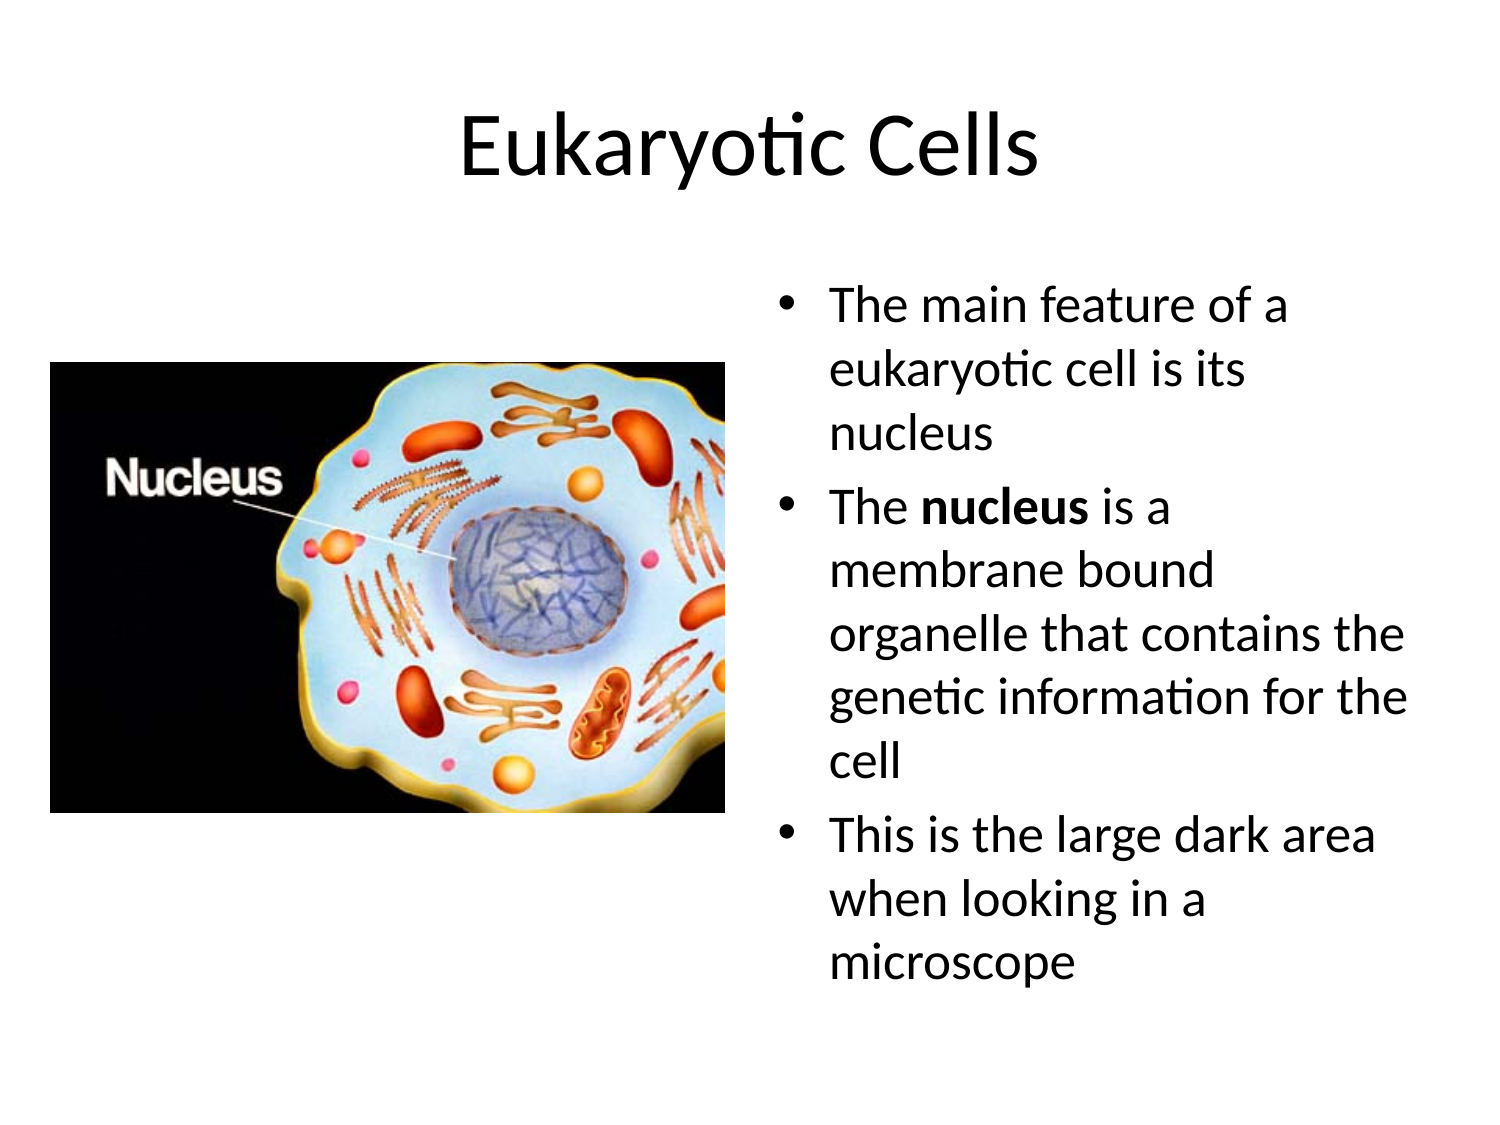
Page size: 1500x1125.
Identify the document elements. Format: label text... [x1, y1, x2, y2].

picture [49, 362, 726, 813]
title Eukaryotic Cells [75, 45, 1425, 233]
list The main feature of a eukaryotic cell is its nucleus The nucleus is a membrane bound organelle that contains the genetic information for the cell This is the large dark area when looking in a microscope [762, 262, 1425, 1005]
